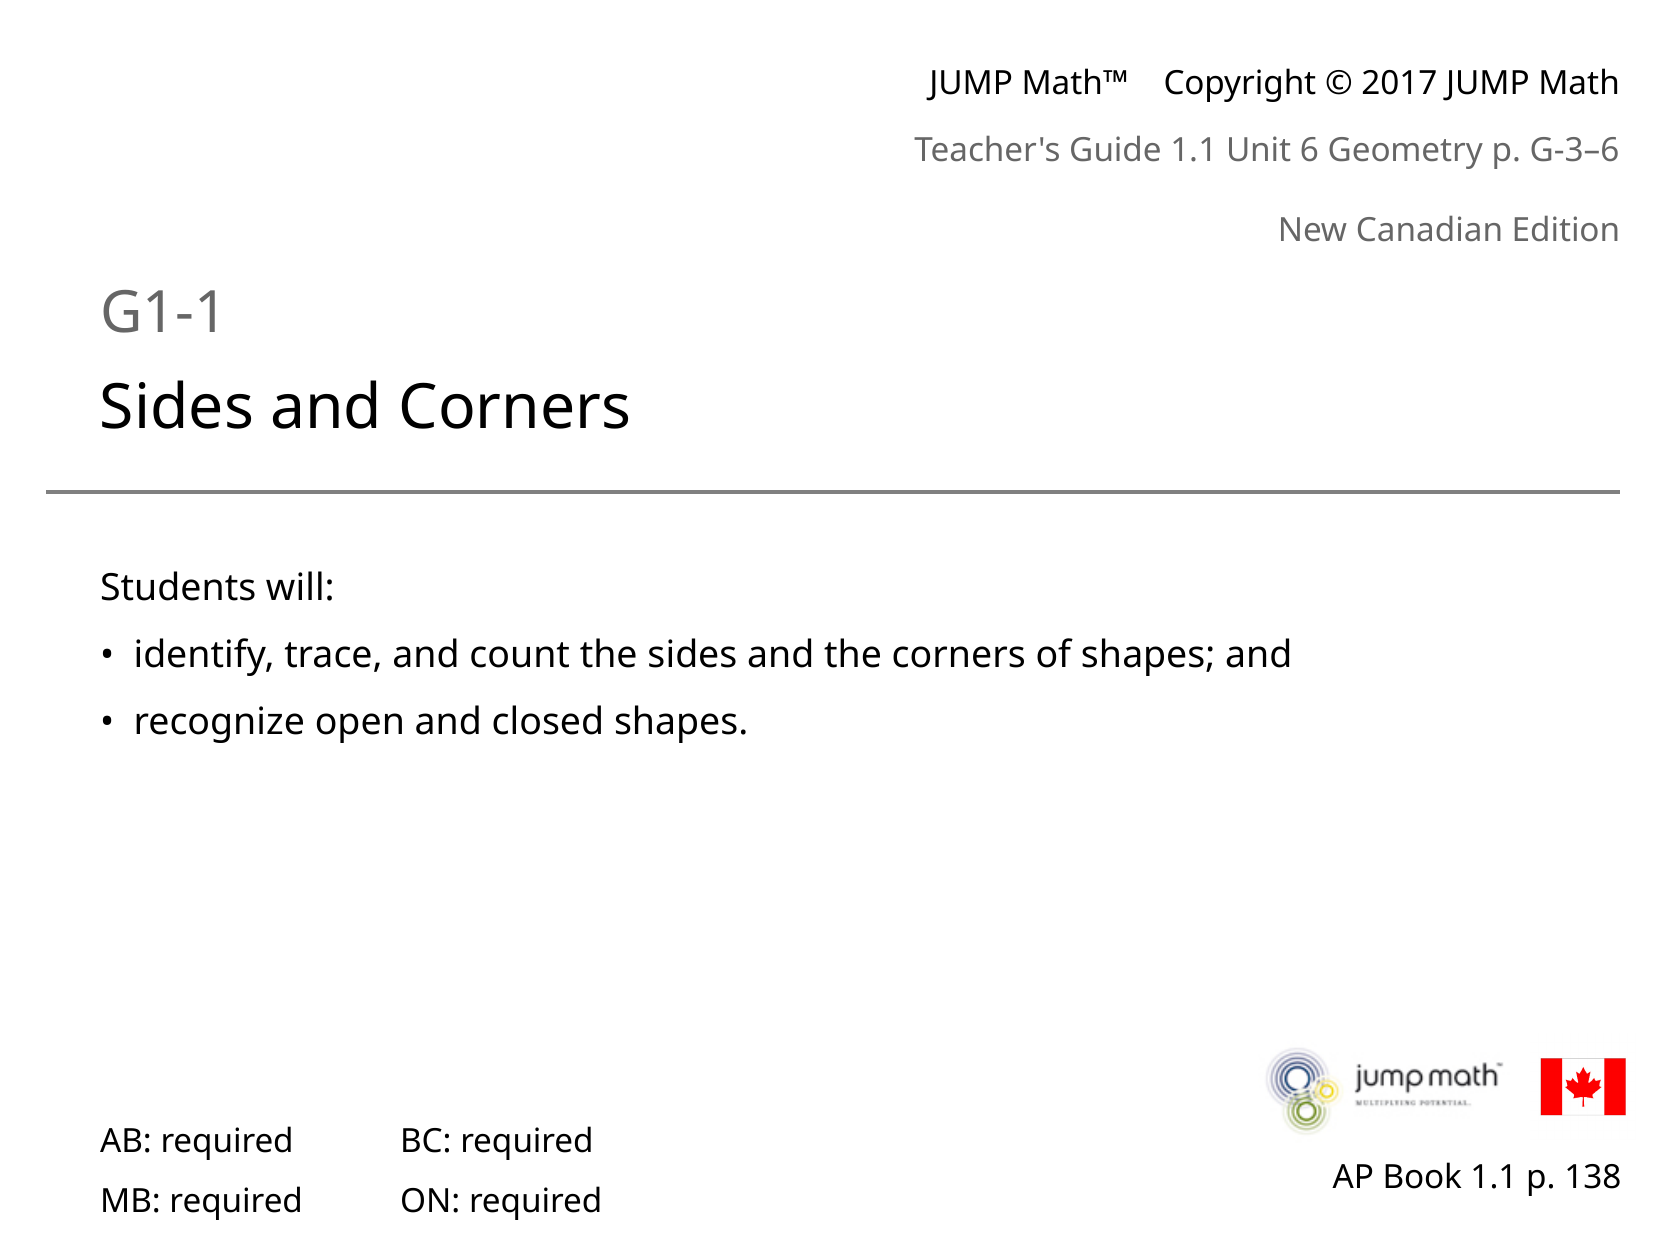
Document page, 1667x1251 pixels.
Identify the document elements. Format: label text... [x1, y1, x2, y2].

text_box AB: required BC: required MB: required ON: required [85, 1091, 832, 1227]
text_box JUMP Math™ Copyright © 2017 JUMP Math [837, 54, 1636, 109]
text_box Students will: • identify, trace, and count the sides and the corners of shapes; and • recognize open and closed shapes. [85, 549, 1563, 750]
text_box AP Book 1.1 p. 138 [1162, 1147, 1637, 1203]
text_box G1-1 [85, 266, 329, 352]
picture [1530, 1033, 1636, 1140]
text_box Sides and Corners [85, 358, 1359, 448]
picture [1258, 1040, 1510, 1143]
text_box Teacher's Guide 1.1 Unit 6 Geometry p. G-3–6 New Canadian Edition [449, 120, 1636, 256]
